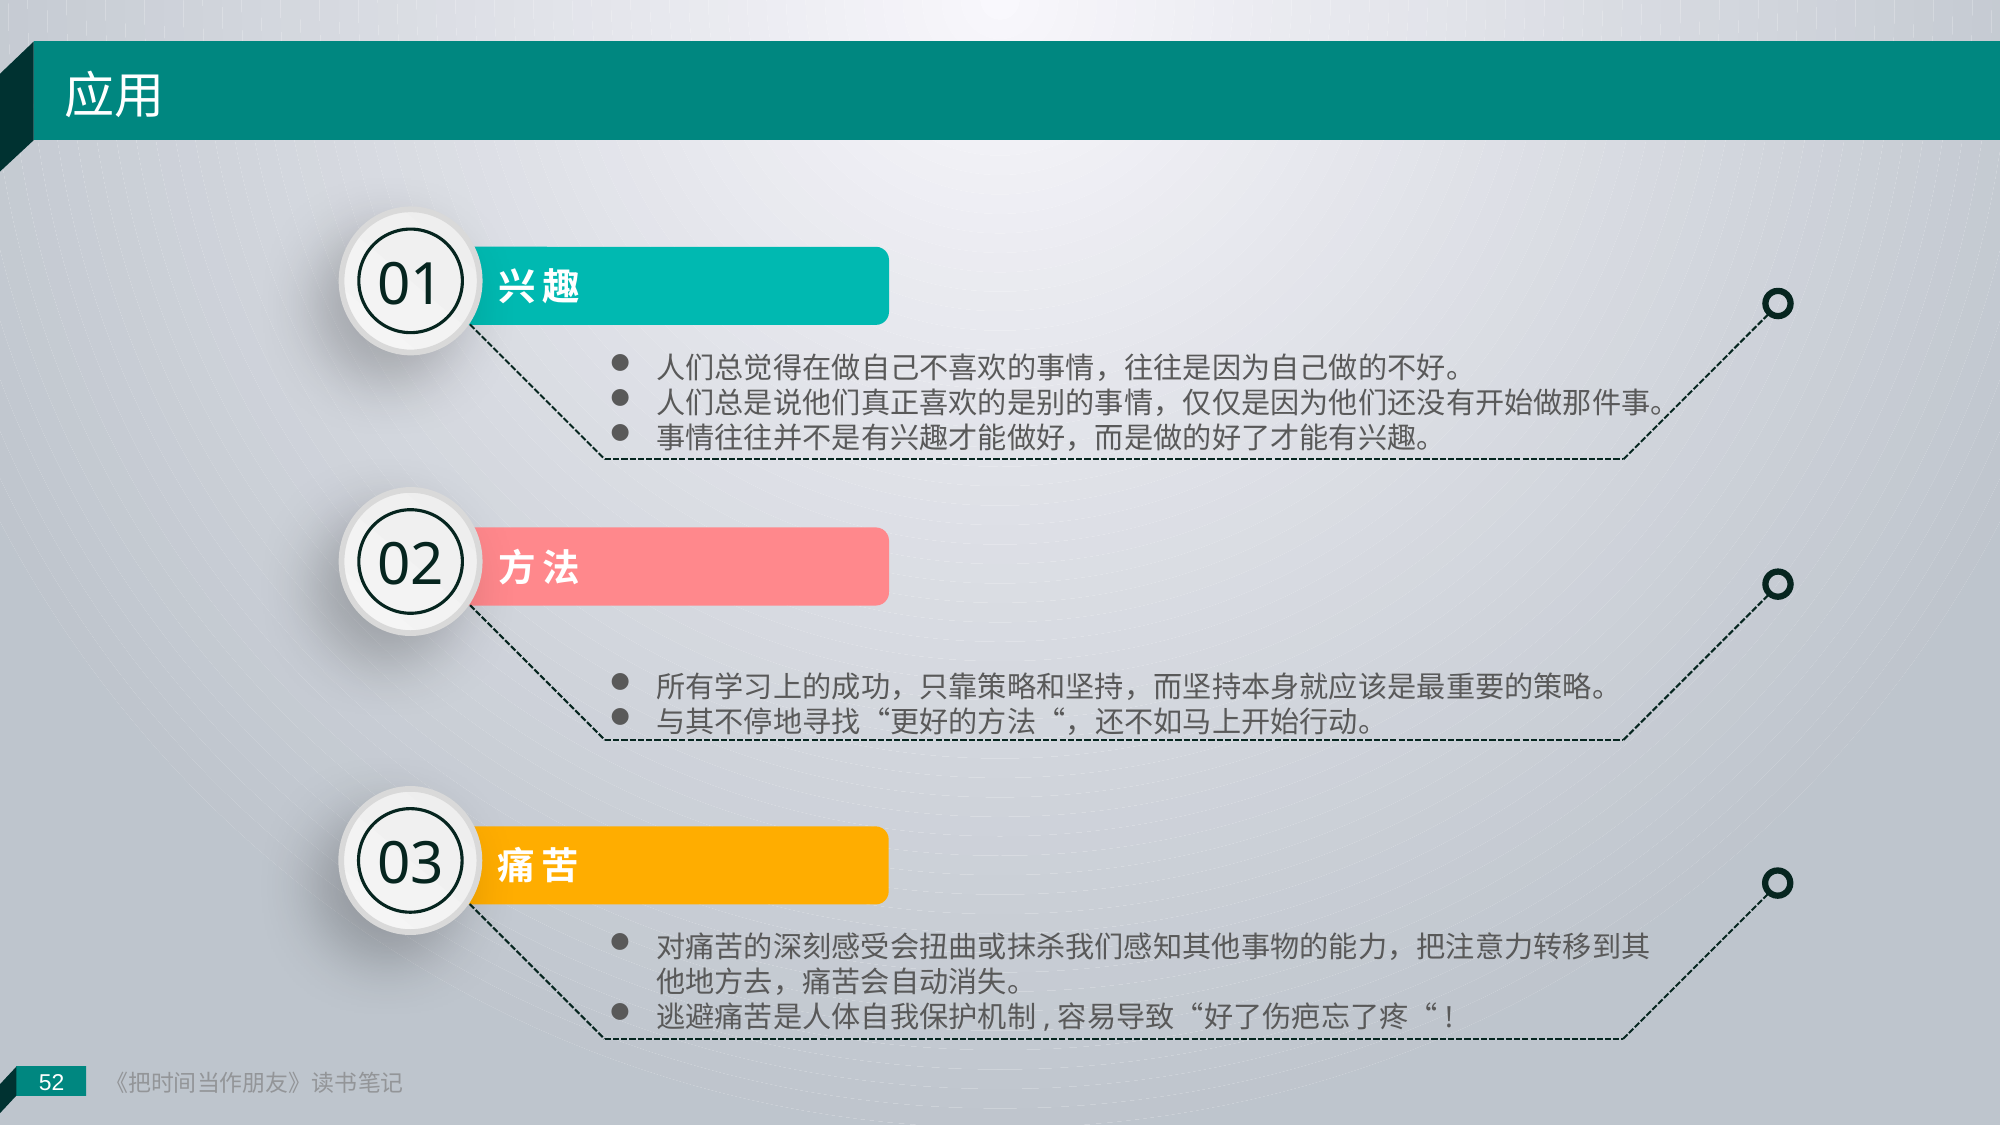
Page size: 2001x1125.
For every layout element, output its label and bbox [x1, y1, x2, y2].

text_box [0, 41, 2000, 1117]
